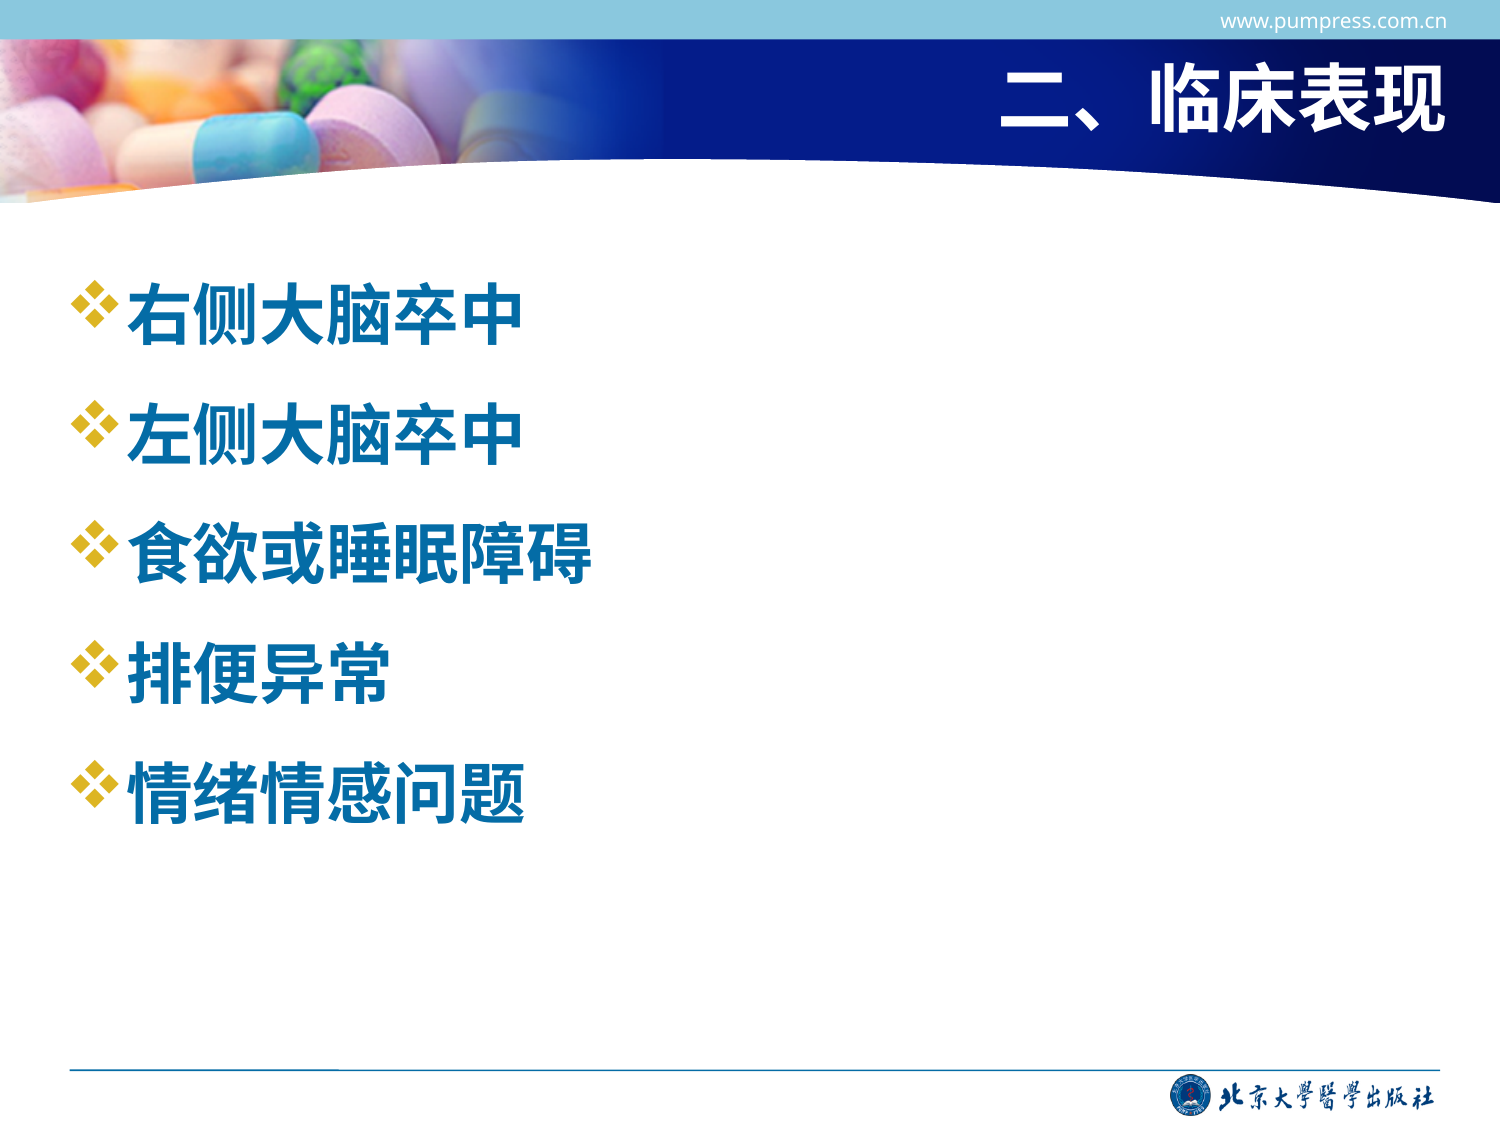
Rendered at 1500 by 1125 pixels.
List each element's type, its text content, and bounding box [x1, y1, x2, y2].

picture [0, 40, 1500, 203]
picture [1170, 1074, 1436, 1118]
title 二、临床表现 [137, 49, 1463, 143]
slide_number www.pumpress.com.cn [1024, 0, 1463, 38]
list 右侧大脑卒中 左侧大脑卒中 食欲或睡眠障碍 排便异常 情绪情感问题 [49, 224, 1463, 1026]
